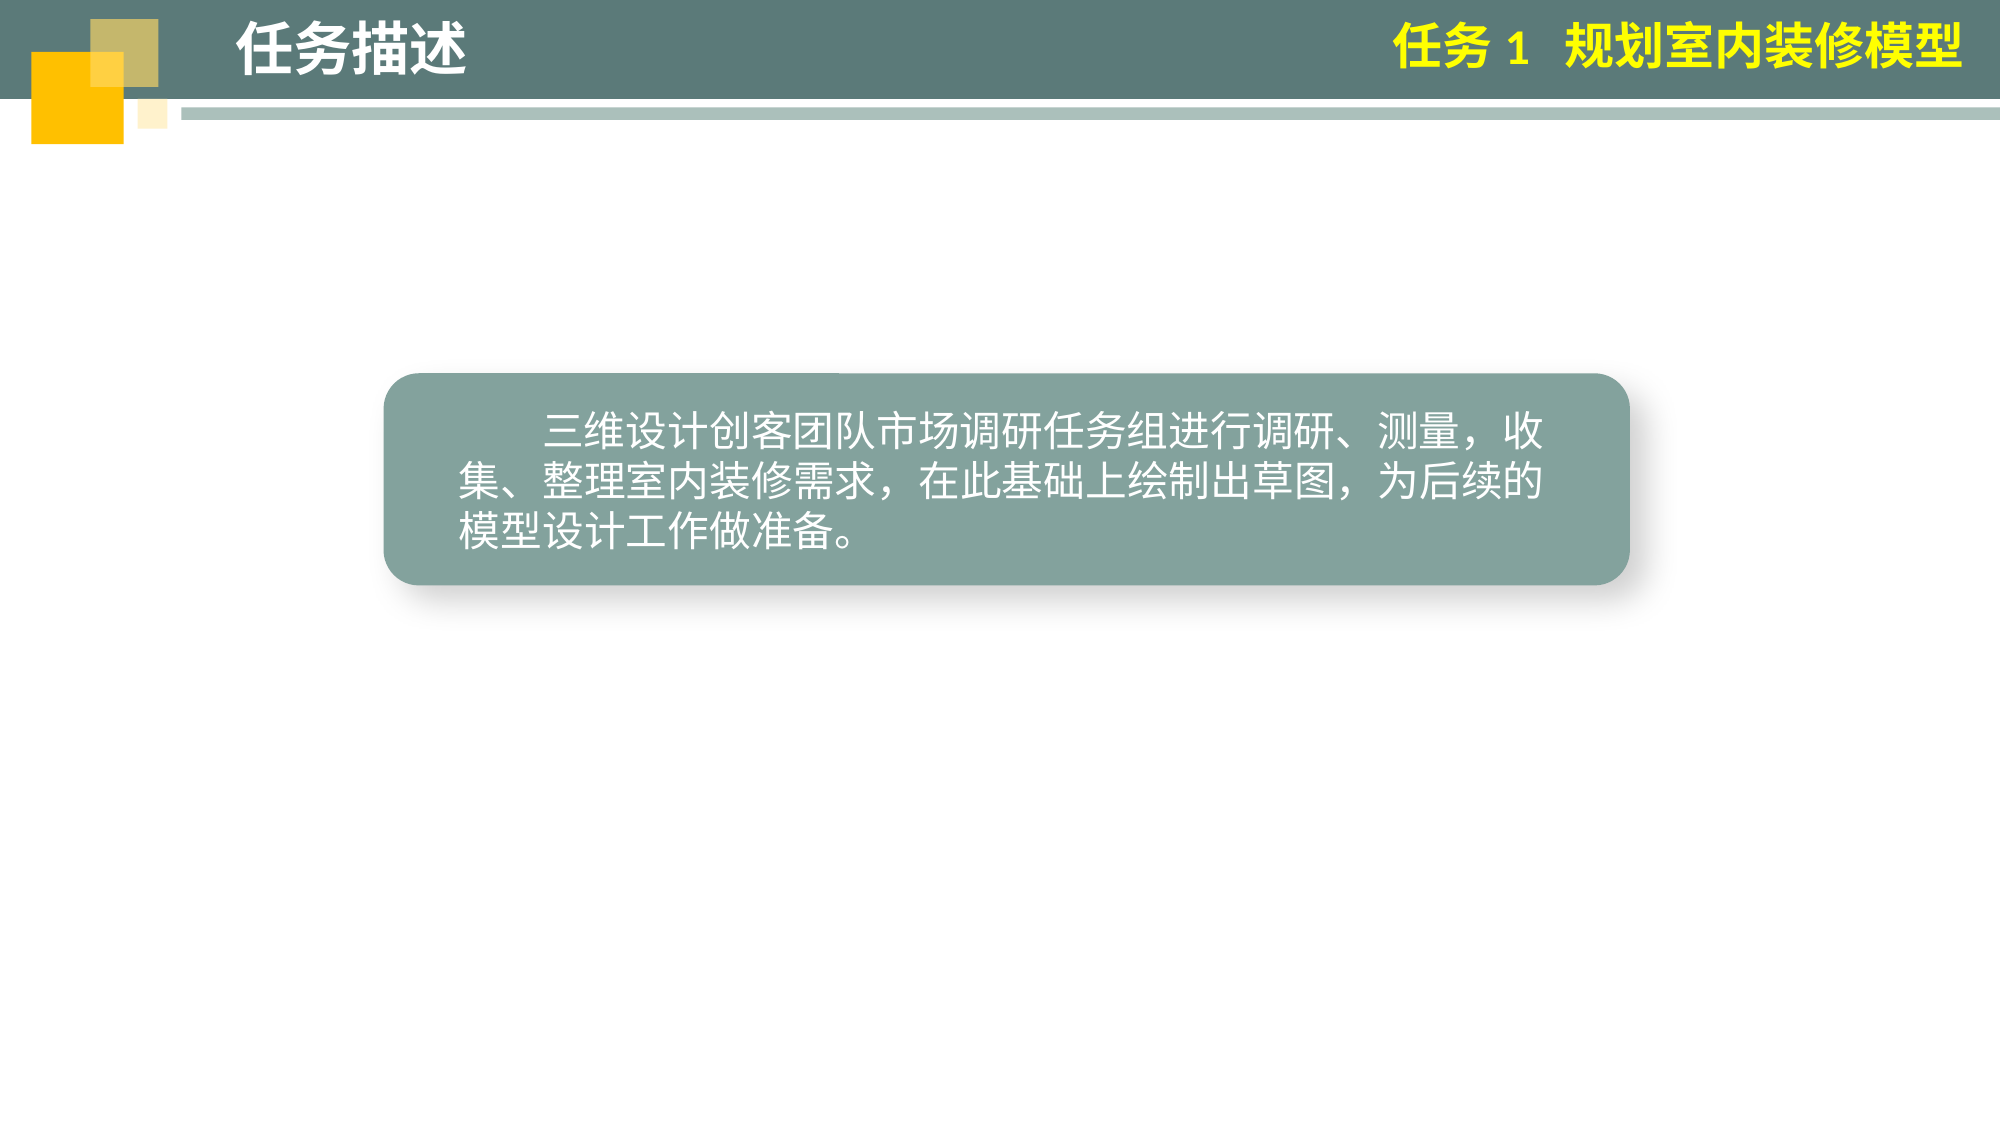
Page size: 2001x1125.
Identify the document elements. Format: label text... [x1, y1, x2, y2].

text_box 三维设计创客团队市场调研任务组进行调研、测量，收集、整理室内装修需求，在此基础上绘制出草图，为后续的模型设计工作做准备。 [444, 397, 1593, 562]
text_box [0, 0, 2000, 145]
text_box [383, 373, 1630, 586]
